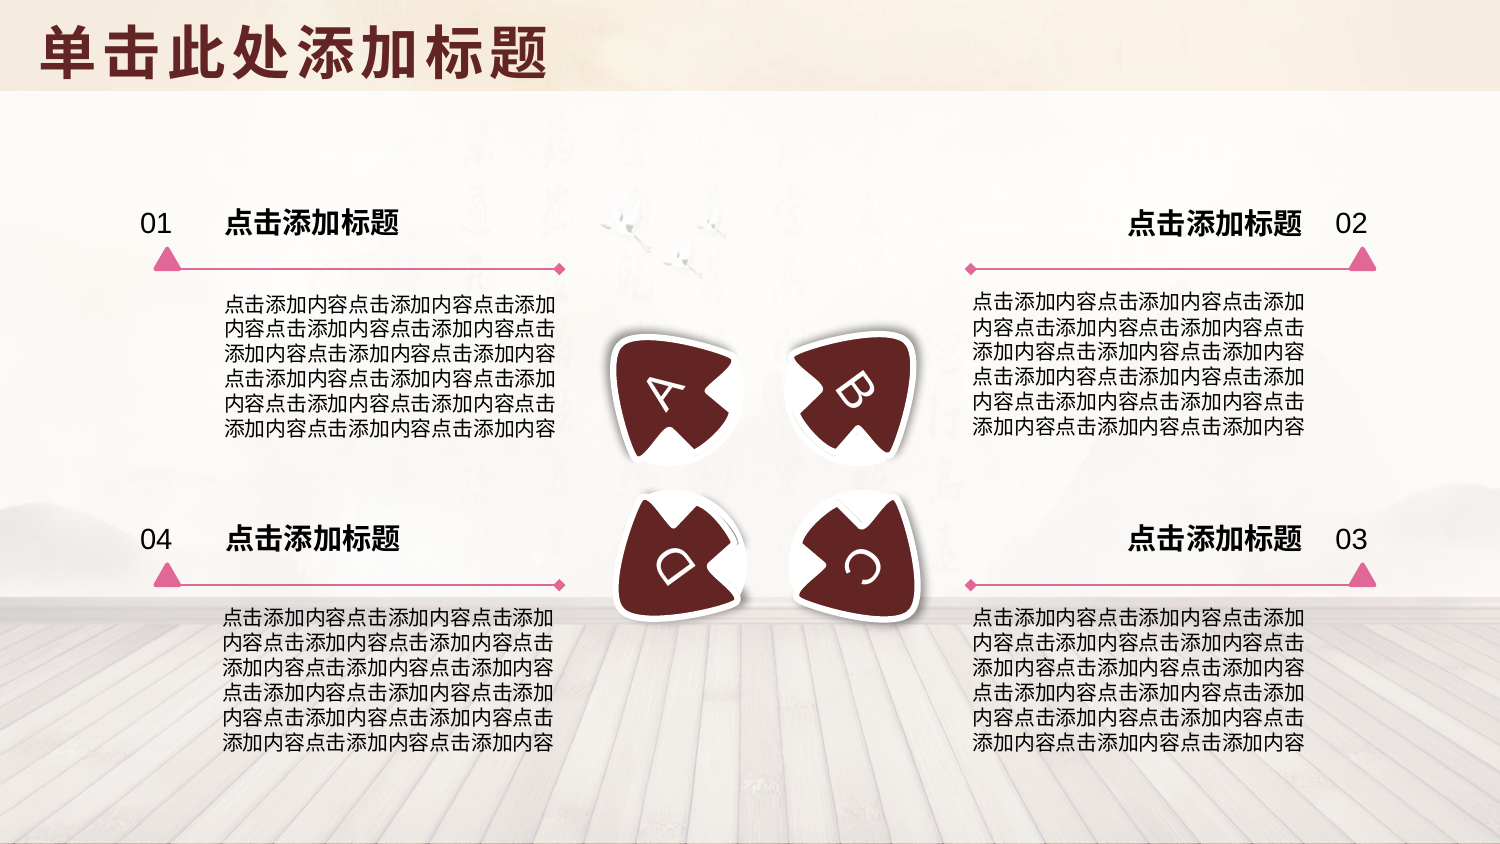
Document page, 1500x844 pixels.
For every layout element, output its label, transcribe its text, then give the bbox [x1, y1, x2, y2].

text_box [123, 513, 586, 765]
text_box 单击此处添加标题 [23, 8, 564, 94]
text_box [941, 513, 1385, 765]
picture [0, 0, 1500, 91]
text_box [601, 489, 748, 634]
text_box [123, 197, 588, 451]
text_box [941, 197, 1385, 449]
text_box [599, 321, 745, 467]
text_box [788, 489, 932, 635]
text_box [783, 320, 929, 467]
